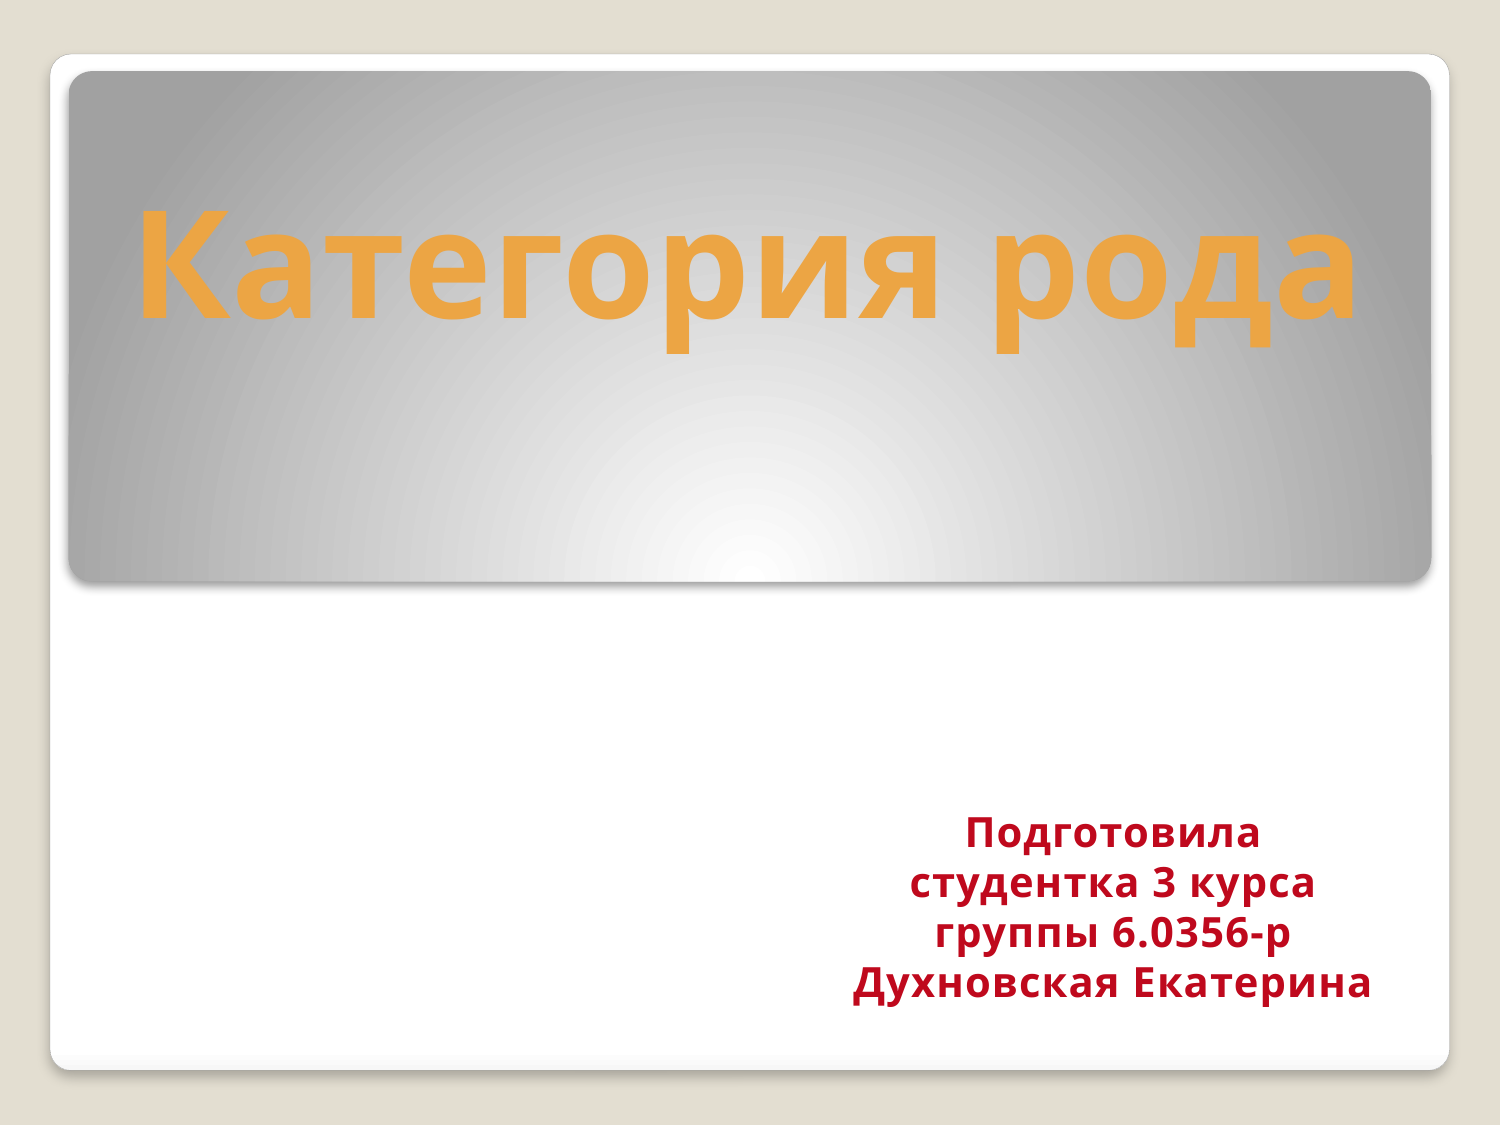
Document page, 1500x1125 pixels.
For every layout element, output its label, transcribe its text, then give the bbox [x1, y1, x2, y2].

text_box Категория рода [115, 160, 1380, 356]
text_box Подготовила студентка 3 курса группы 6.0356-р Духновская Екатерина [838, 798, 1388, 1014]
